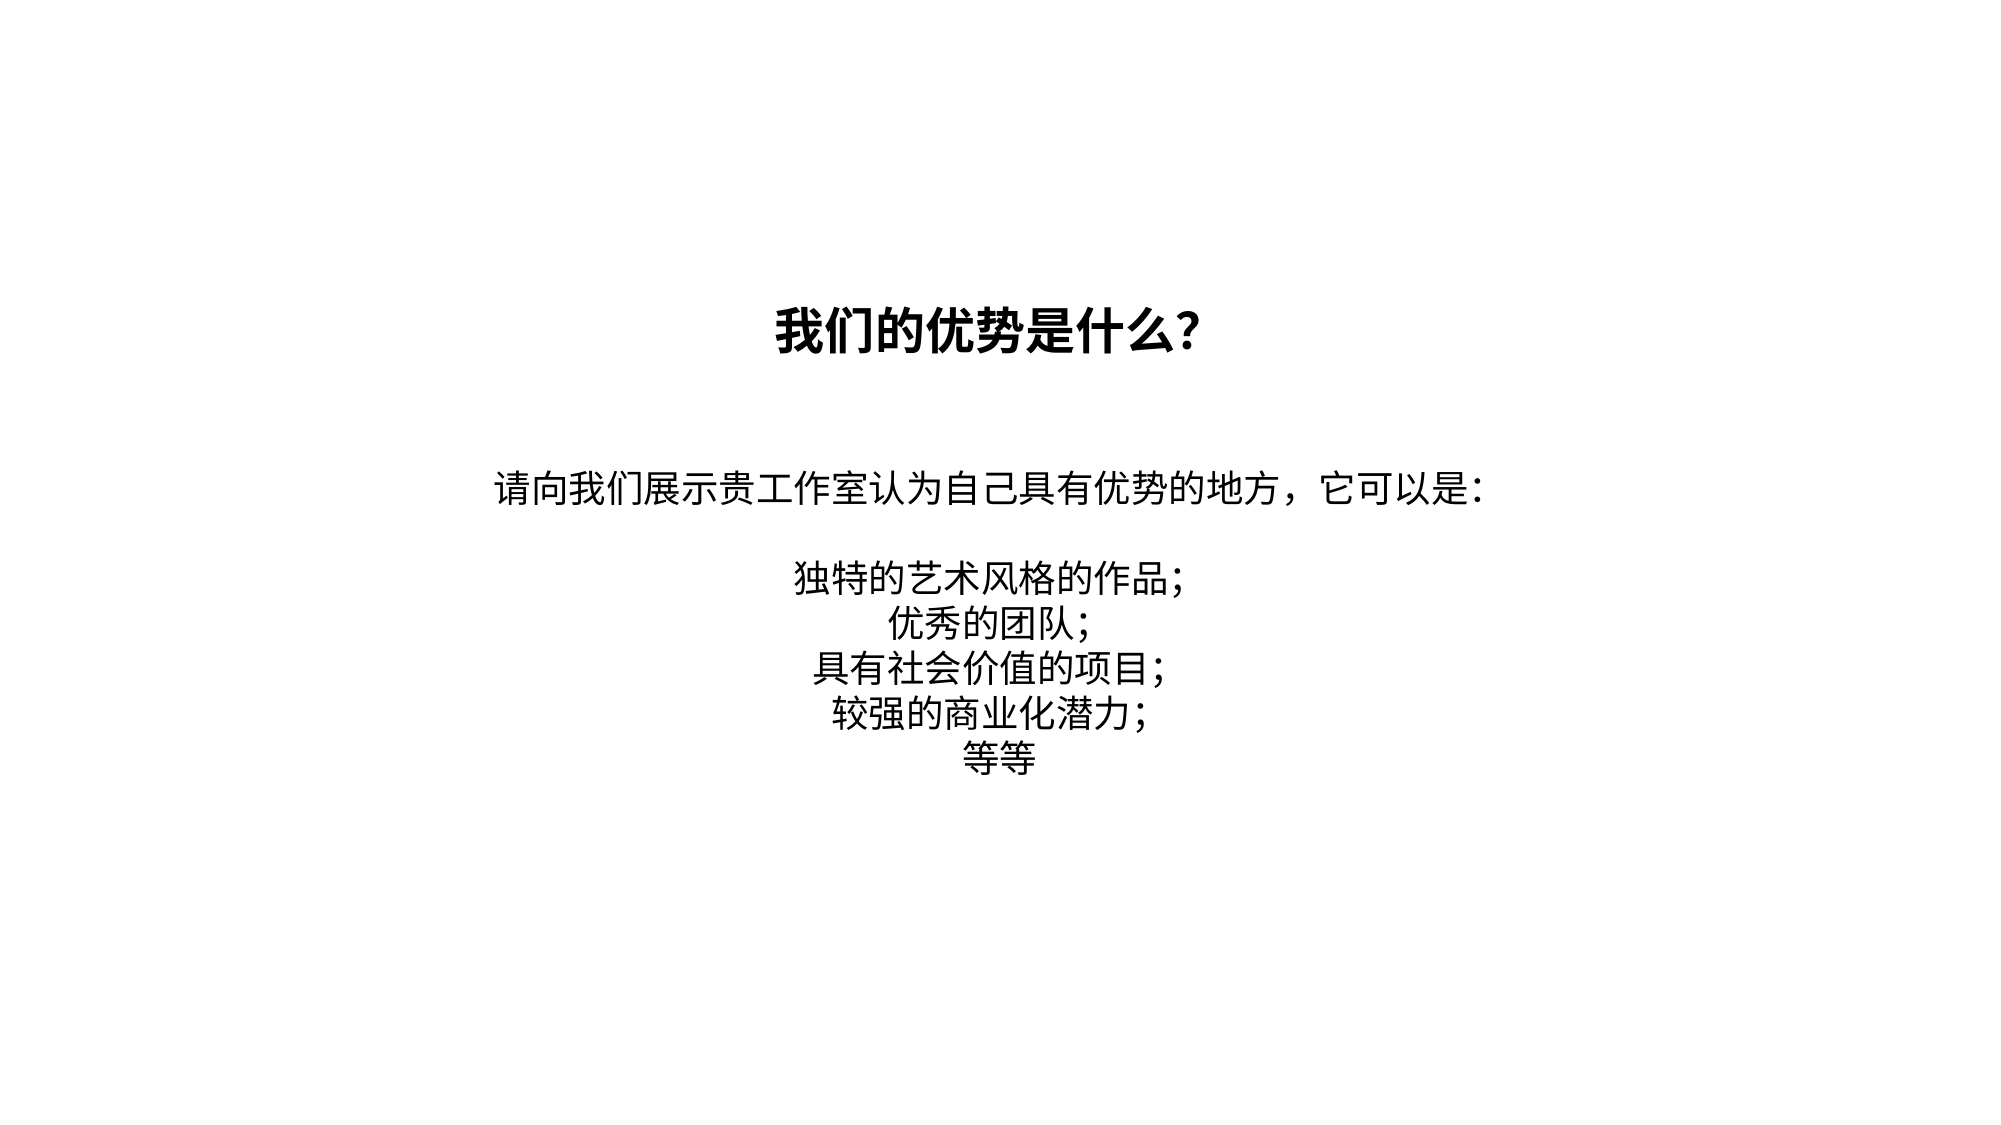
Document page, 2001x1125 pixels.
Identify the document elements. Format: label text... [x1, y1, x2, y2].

text_box 请向我们展示贵工作室认为自己具有优势的地方，它可以是： 独特的艺术风格的作品； 优秀的团队； 具有社会价值的项目； 较强的商业化潜力； 等等 [329, 457, 1671, 788]
text_box 我们的优势是什么？ [329, 291, 1671, 367]
